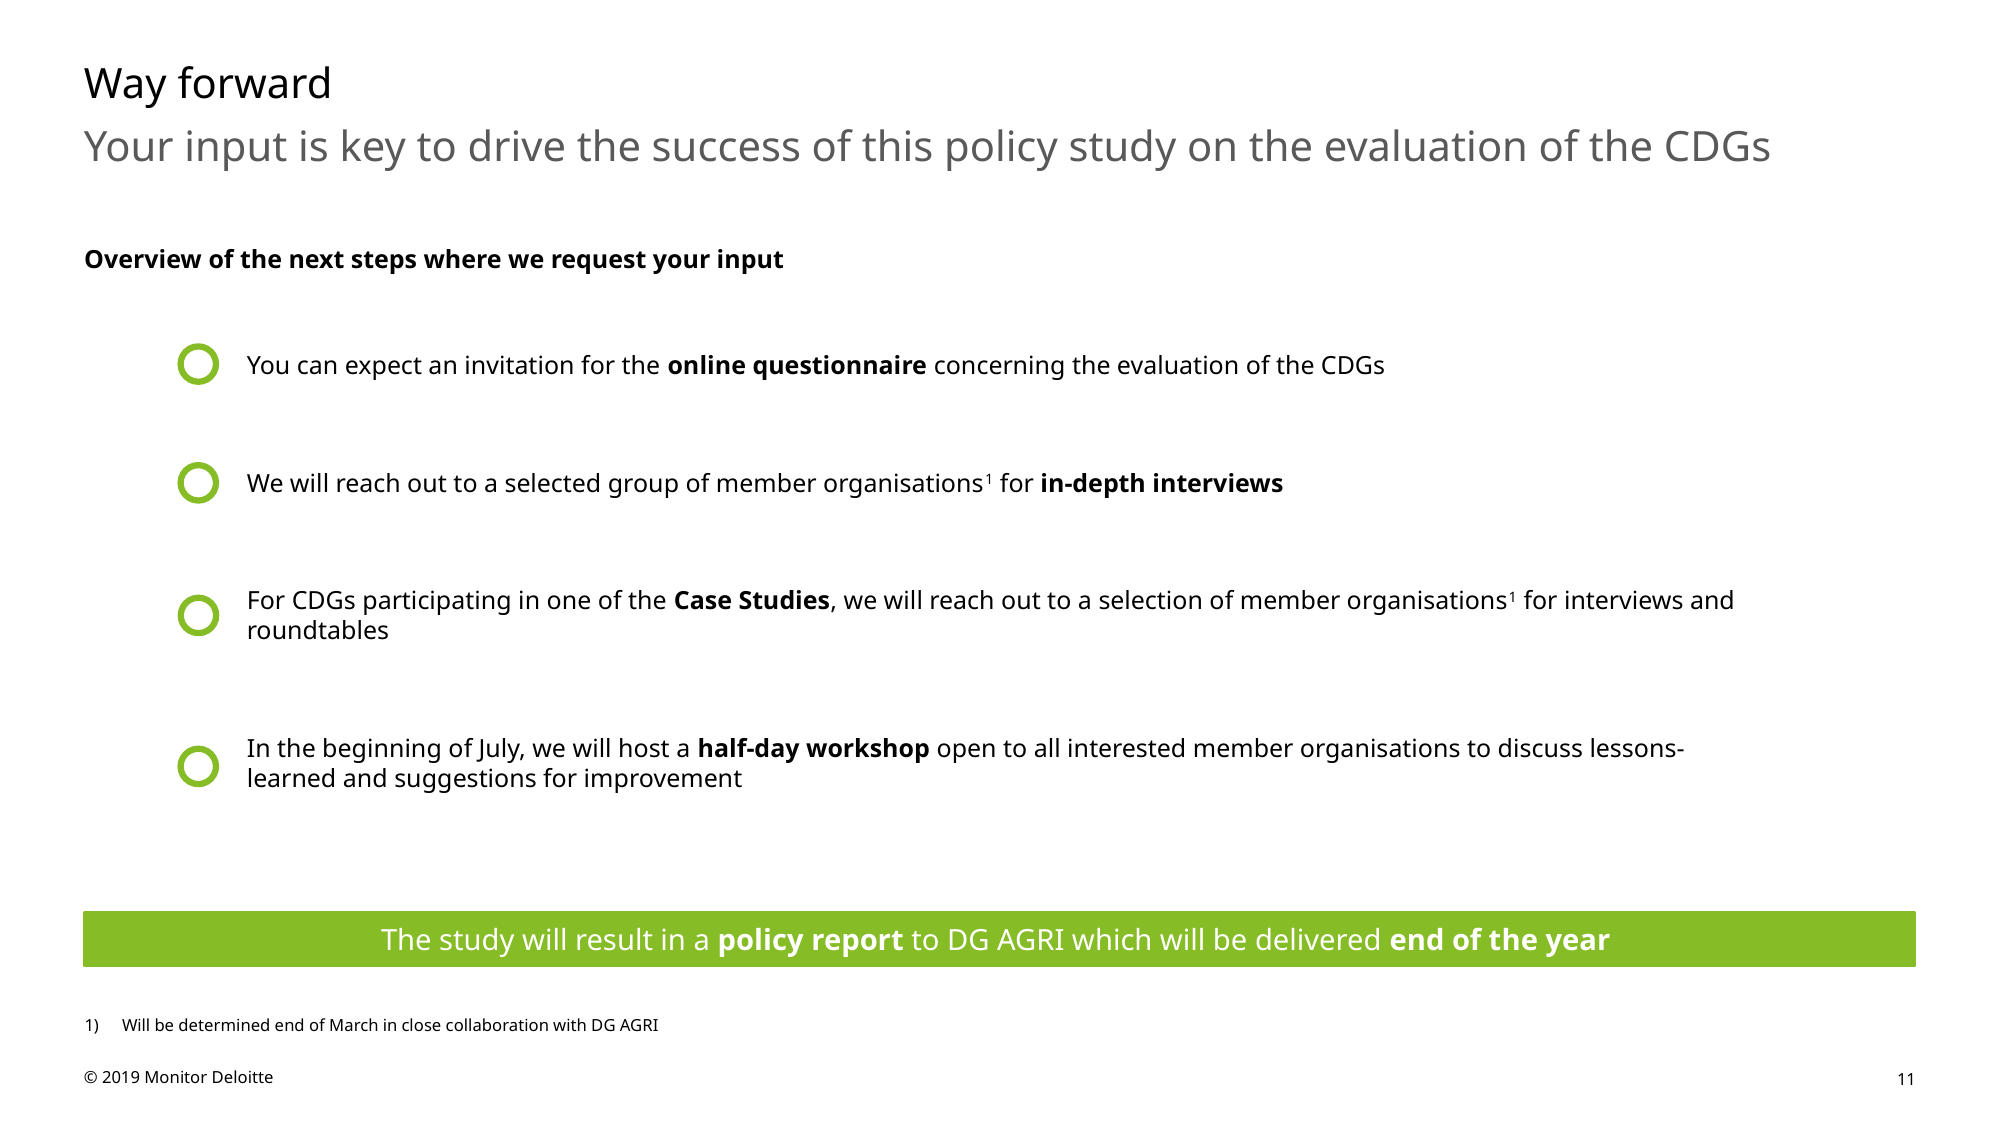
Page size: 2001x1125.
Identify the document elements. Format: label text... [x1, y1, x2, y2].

text_box [178, 463, 219, 503]
text_box Will be determined end of March in close collaboration with DG AGRI [84, 968, 938, 1035]
title Way forward [83, 57, 1916, 108]
text_box [178, 344, 219, 384]
text_box Overview of the next steps where we request your input [84, 219, 1917, 274]
text_box You can expect an invitation for the online questionnaire concerning the evaluation of the CDGs We will reach out to a selected group of member organisations1 for in-depth interviews For CDGs participating in one of the Case Studies, we will reach out to a selection of member organisations1 for interviews and roundtables In the beginning of July, we will host a half-day workshop open to all interested member organisations to discuss lessons-learned and suggestions for improvement [246, 349, 1771, 910]
text_box [178, 595, 219, 636]
text_box The study will result in a policy report to DG AGRI which will be delivered end of the year [82, 910, 1917, 968]
list Your input is key to drive the success of this policy study on the evaluation of the CDGs [83, 119, 1916, 219]
text_box [178, 746, 219, 787]
